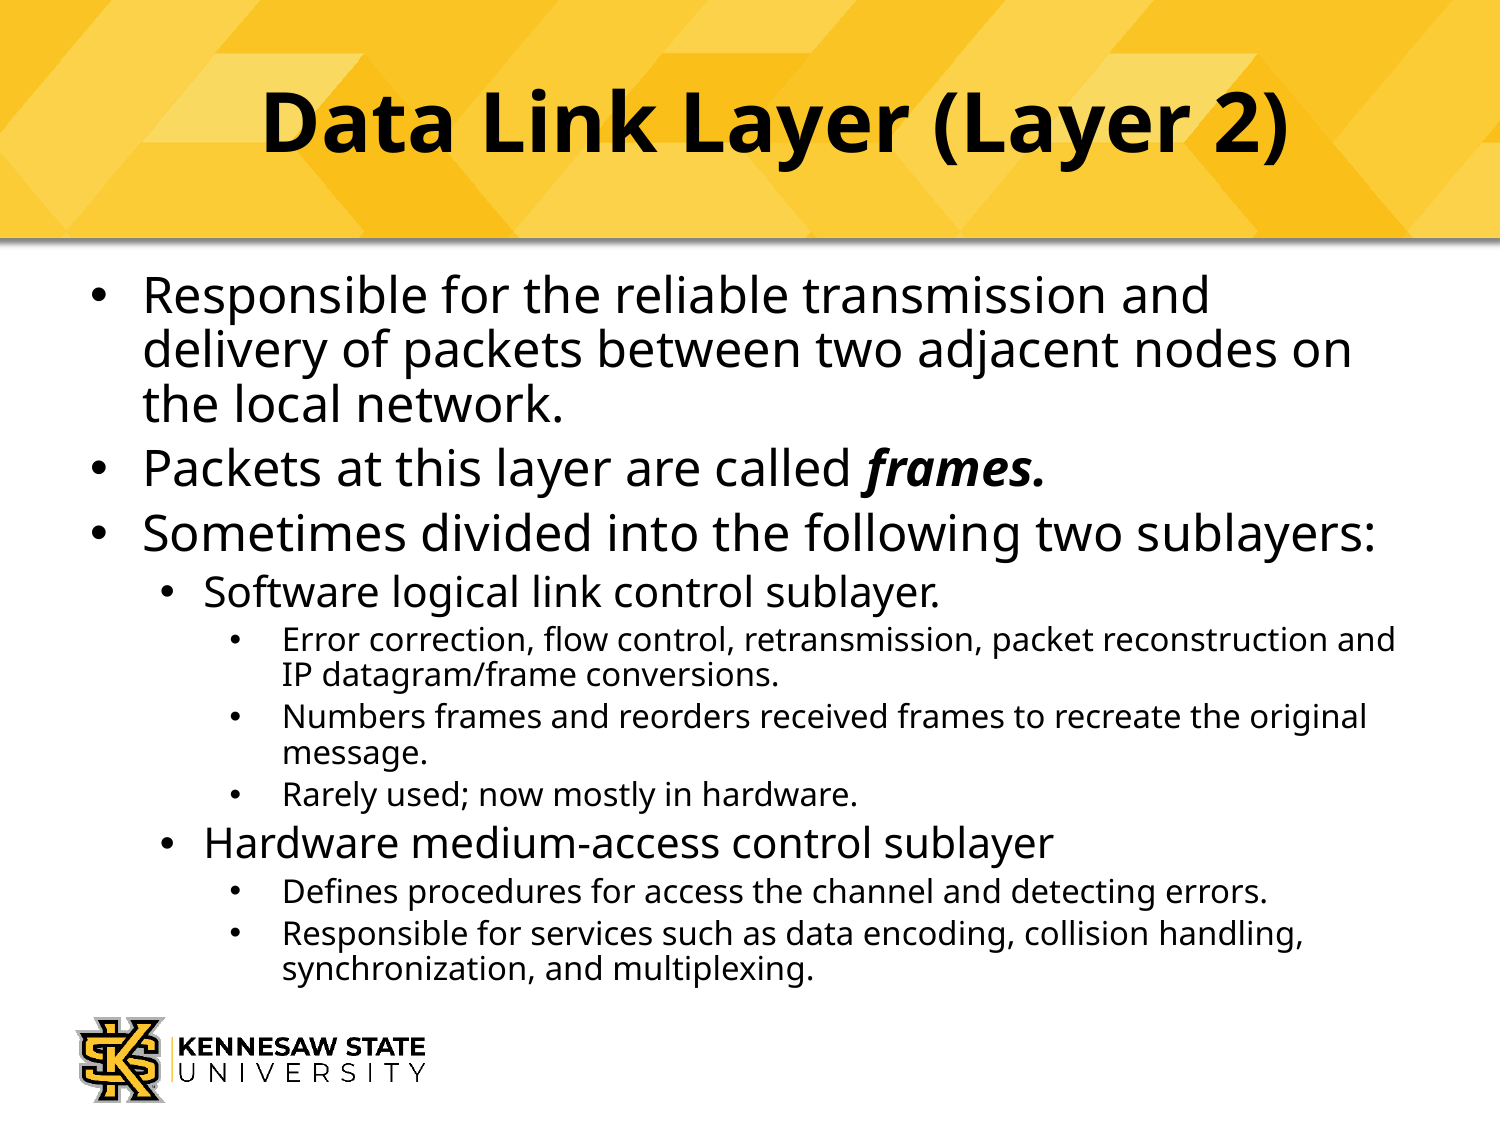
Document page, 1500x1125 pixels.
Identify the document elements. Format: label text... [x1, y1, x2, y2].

list Responsible for the reliable transmission and delivery of packets between two adjacent nodes on the local network. Packets at this layer are called frames. Sometimes divided into the following two sublayers: Software logical link control sublayer. Error correction, flow control, retransmission, packet reconstruction and IP datagram/frame conversions. Numbers frames and reorders received frames to recreate the original message. Rarely used; now mostly in hardware. Hardware medium-access control sublayer Defines procedures for access the channel and detecting errors. Responsible for services such as data encoding, collision handling, synchronization, and multiplexing. [75, 262, 1425, 1005]
title Data Link Layer (Layer 2) [125, 24, 1425, 213]
picture [0, 0, 1500, 251]
picture [75, 1017, 425, 1103]
